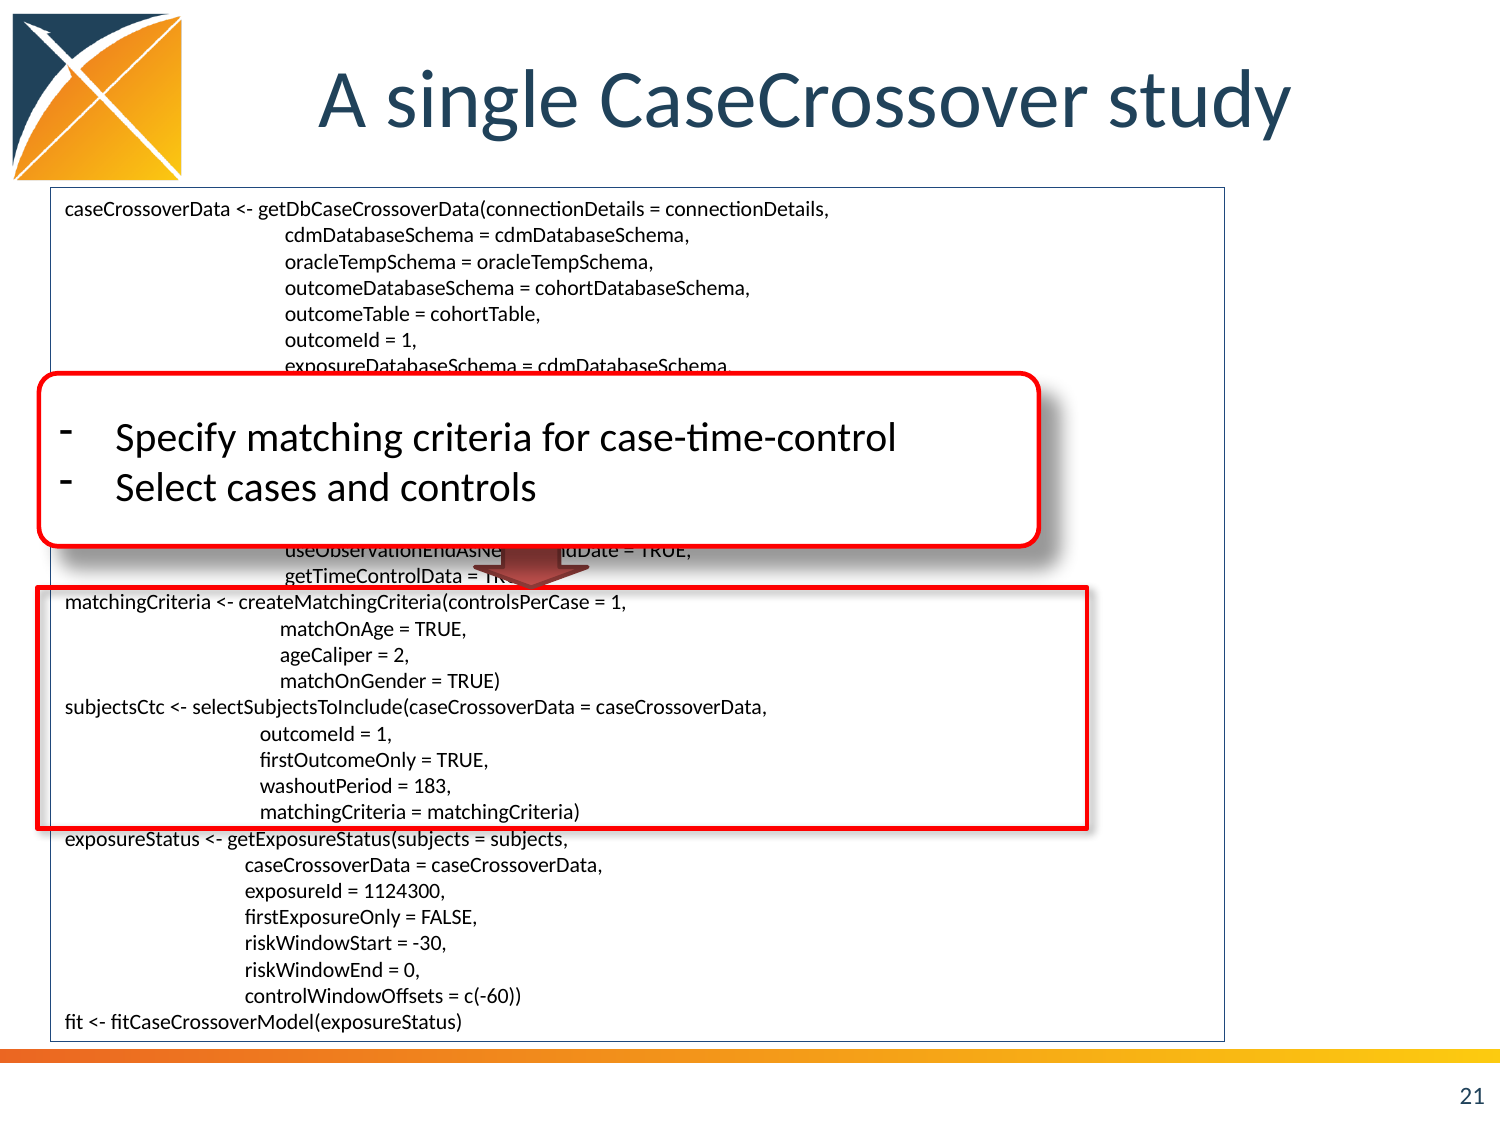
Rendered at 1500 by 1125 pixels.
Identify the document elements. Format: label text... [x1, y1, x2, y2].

picture [0, 0, 206, 200]
title A single CaseCrossover study [187, 24, 1425, 163]
slide_number 21 [1149, 1065, 1500, 1125]
text_box caseCrossoverData <- getDbCaseCrossoverData(connectionDetails = connectionDetails, cdmDatabaseSchema = cdmDatabaseSchema, oracleTempSchema = oracleTempSchema, outcomeDatabaseSchema = cohortDatabaseSchema, outcomeTable = cohortTable, outcomeId = 1, exposureDatabaseSchema = cdmDatabaseSchema, exposureTable = "drug_era", exposureIds = 1124300, useNestingCohort = TRUE, nestingCohortDatabaseSchema = cohortDatabaseSchema, nestingCohortTable = cohortTable, nestingCohortId = 2, useObservationEndAsNestingEndDate = TRUE, getTimeControlData = TRUE) matchingCriteria <- createMatchingCriteria(controlsPerCase = 1, matchOnAge = TRUE, ageCaliper = 2, matchOnGender = TRUE) subjectsCtc <- selectSubjectsToInclude(caseCrossoverData = caseCrossoverData, outcomeId = 1, firstOutcomeOnly = TRUE, washoutPeriod = 183, matchingCriteria = matchingCriteria) exposureStatus <- getExposureStatus(subjects = subjects, caseCrossoverData = caseCrossoverData, exposureId = 1124300, firstExposureOnly = FALSE, riskWindowStart = -30, riskWindowEnd = 0, controlWindowOffsets = c(-60)) fit <- fitCaseCrossoverModel(exposureStatus) [50, 187, 1225, 1042]
text_box [510, 582, 553, 590]
text_box Specify matching criteria for case-time-control Select cases and controls [36, 371, 1041, 549]
text_box [35, 585, 1089, 831]
